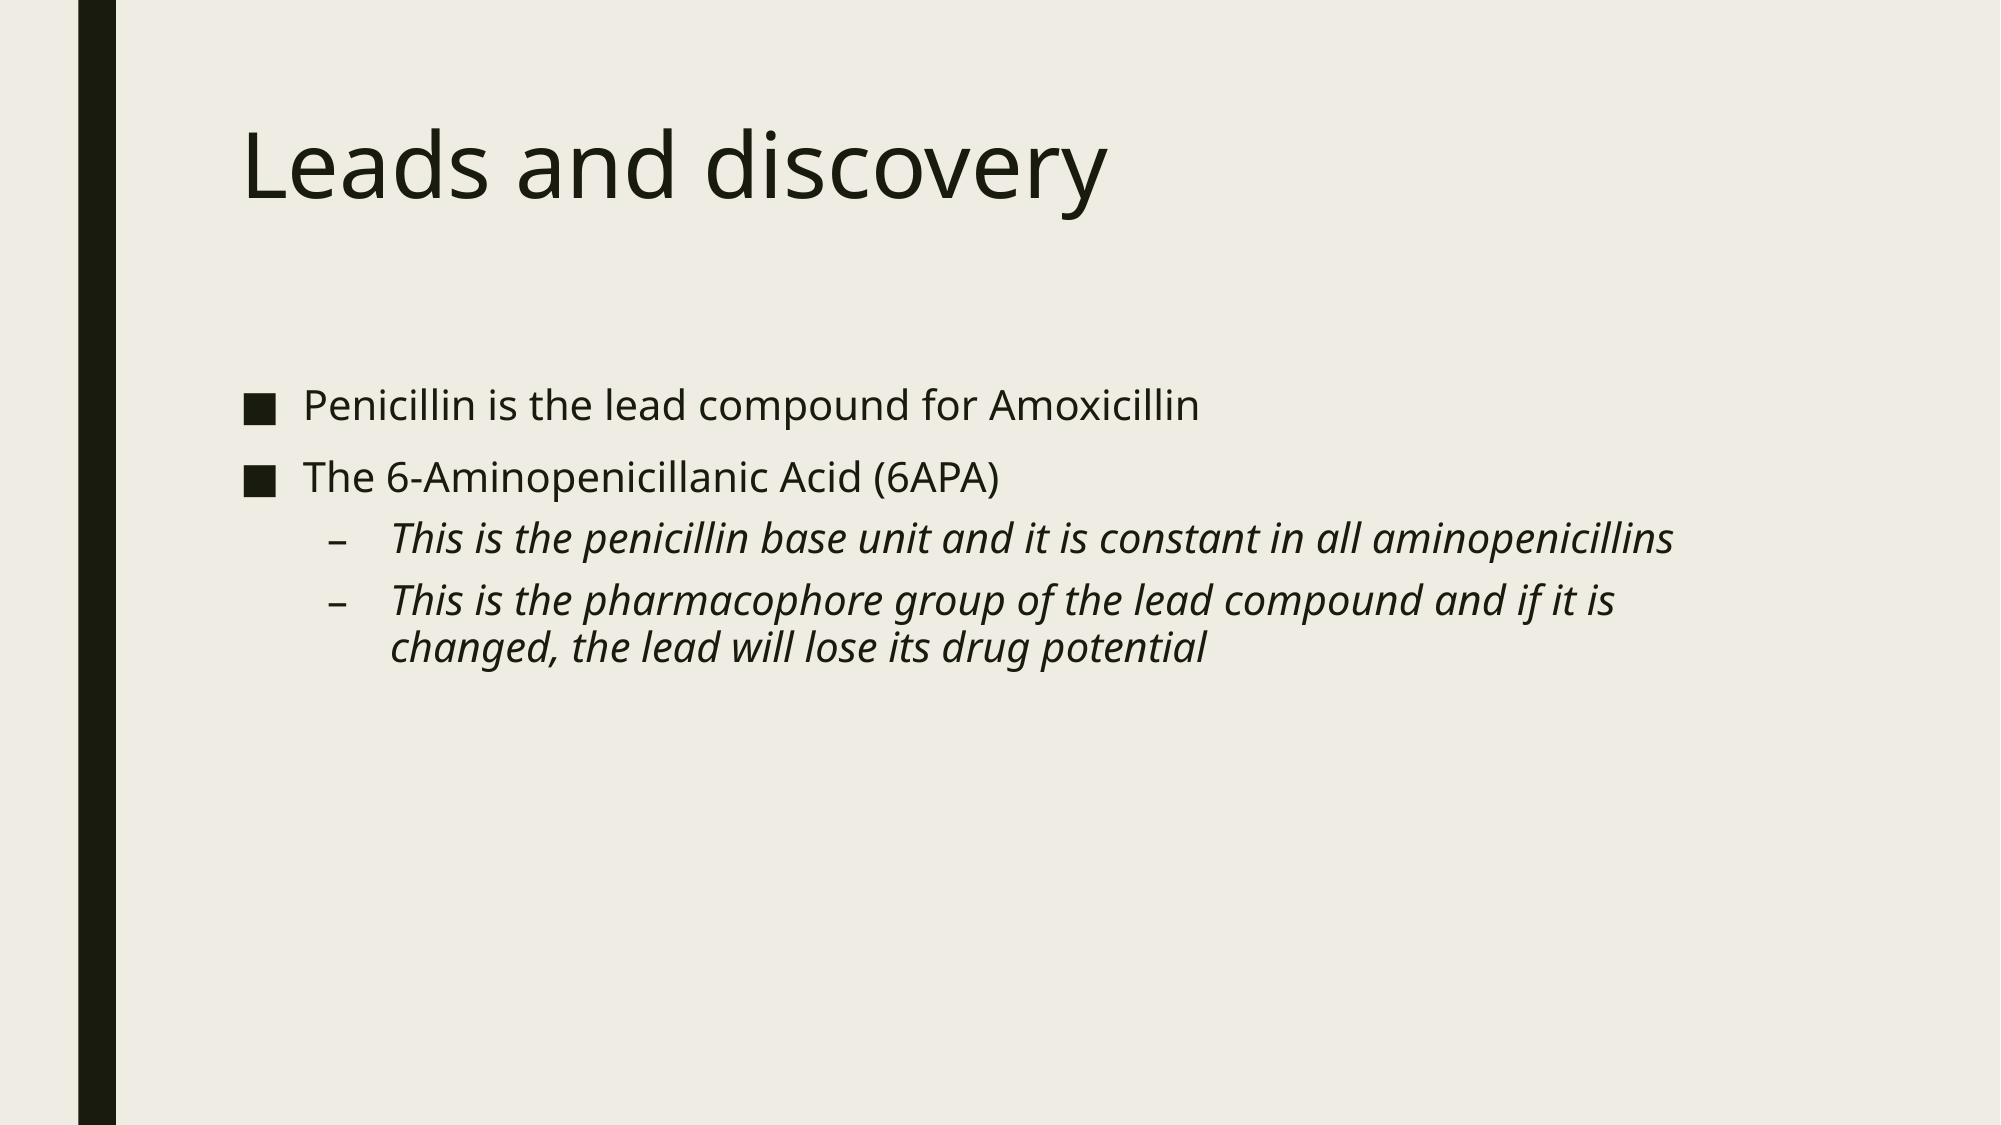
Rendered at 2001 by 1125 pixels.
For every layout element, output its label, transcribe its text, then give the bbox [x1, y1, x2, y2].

list Penicillin is the lead compound for Amoxicillin The 6-Aminopenicillanic Acid (6APA) This is the penicillin base unit and it is constant in all aminopenicillins This is the pharmacophore group of the lead compound and if it is changed, the lead will lose its drug potential [225, 375, 1800, 963]
title Leads and discovery [225, 112, 1800, 357]
